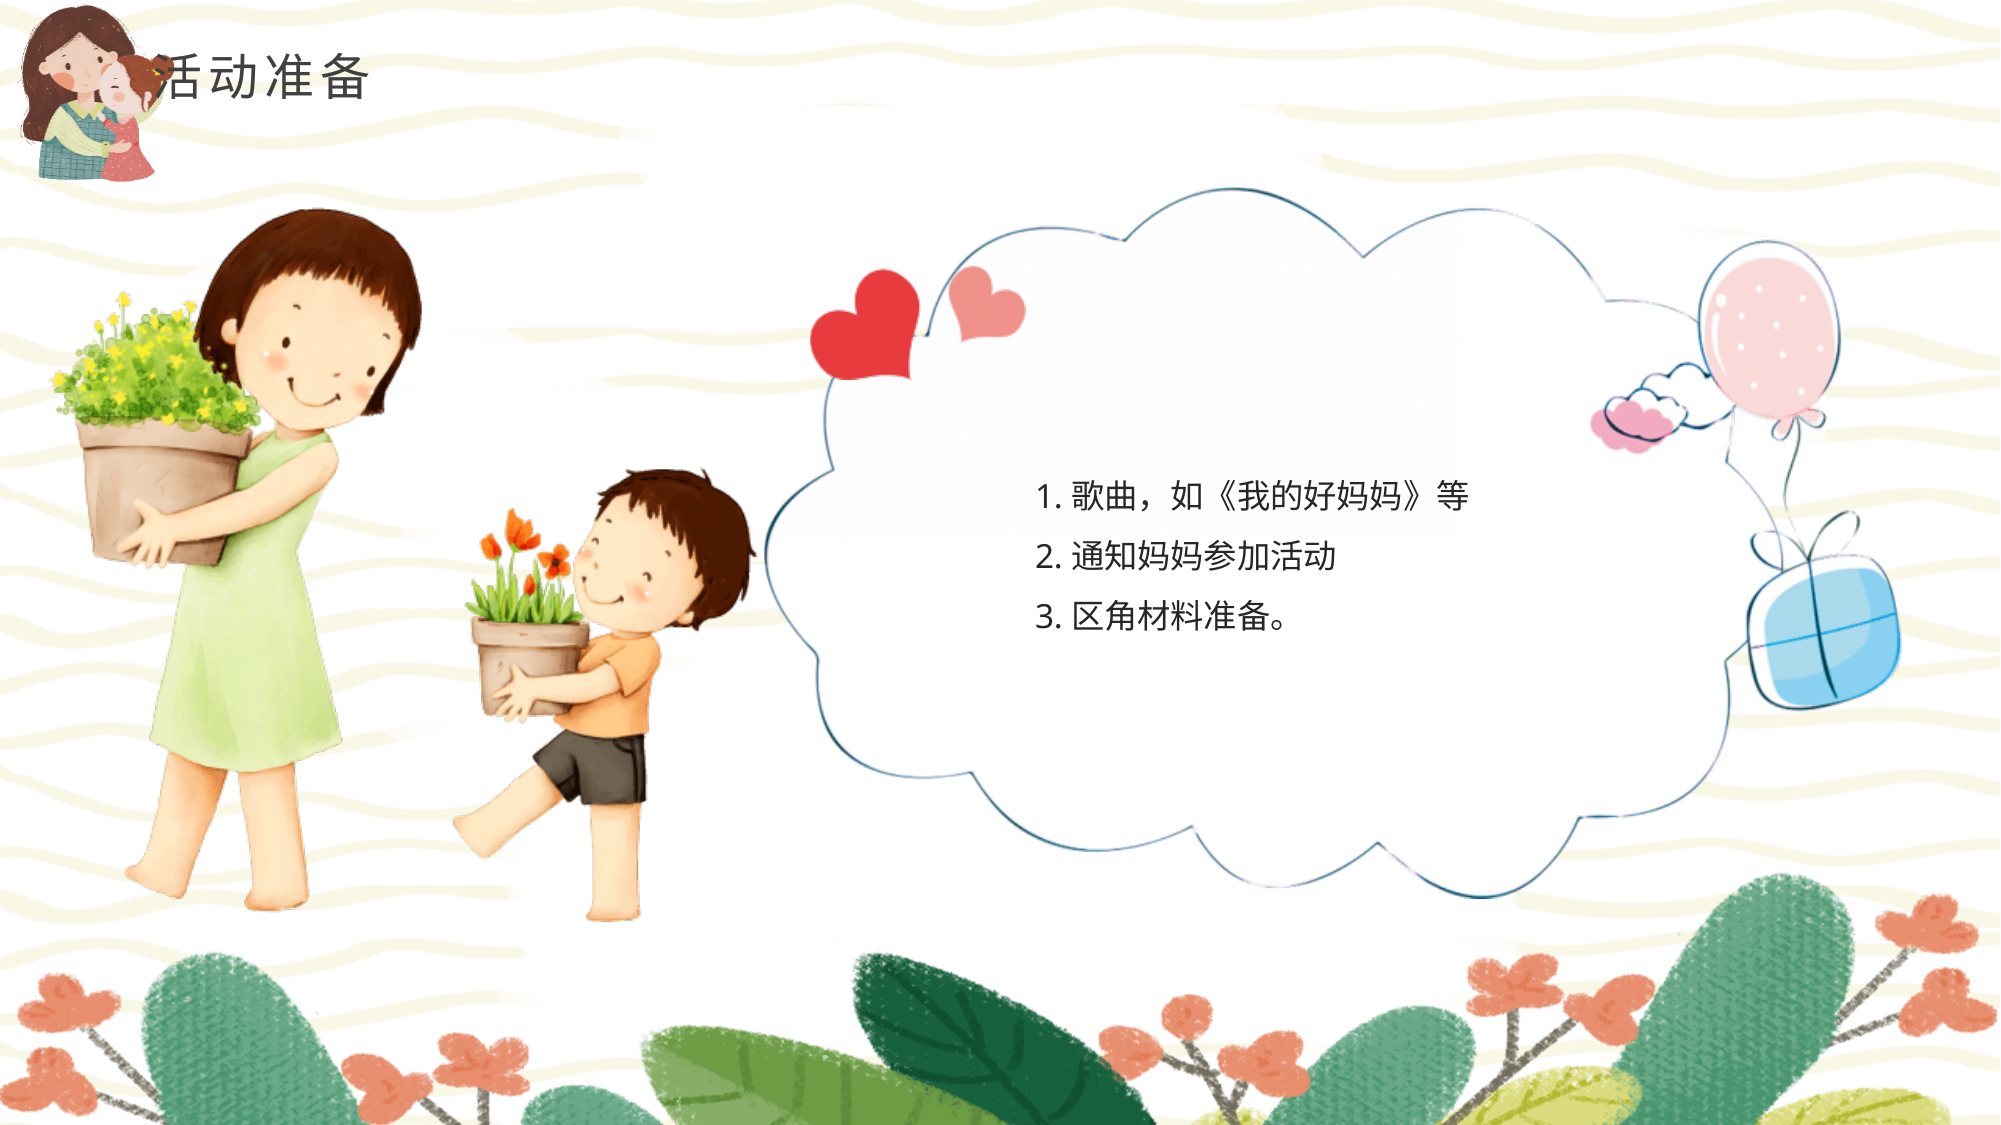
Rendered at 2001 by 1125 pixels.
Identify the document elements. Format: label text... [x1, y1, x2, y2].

text_box 活动准备 [131, 35, 393, 117]
picture [0, 0, 2000, 1125]
